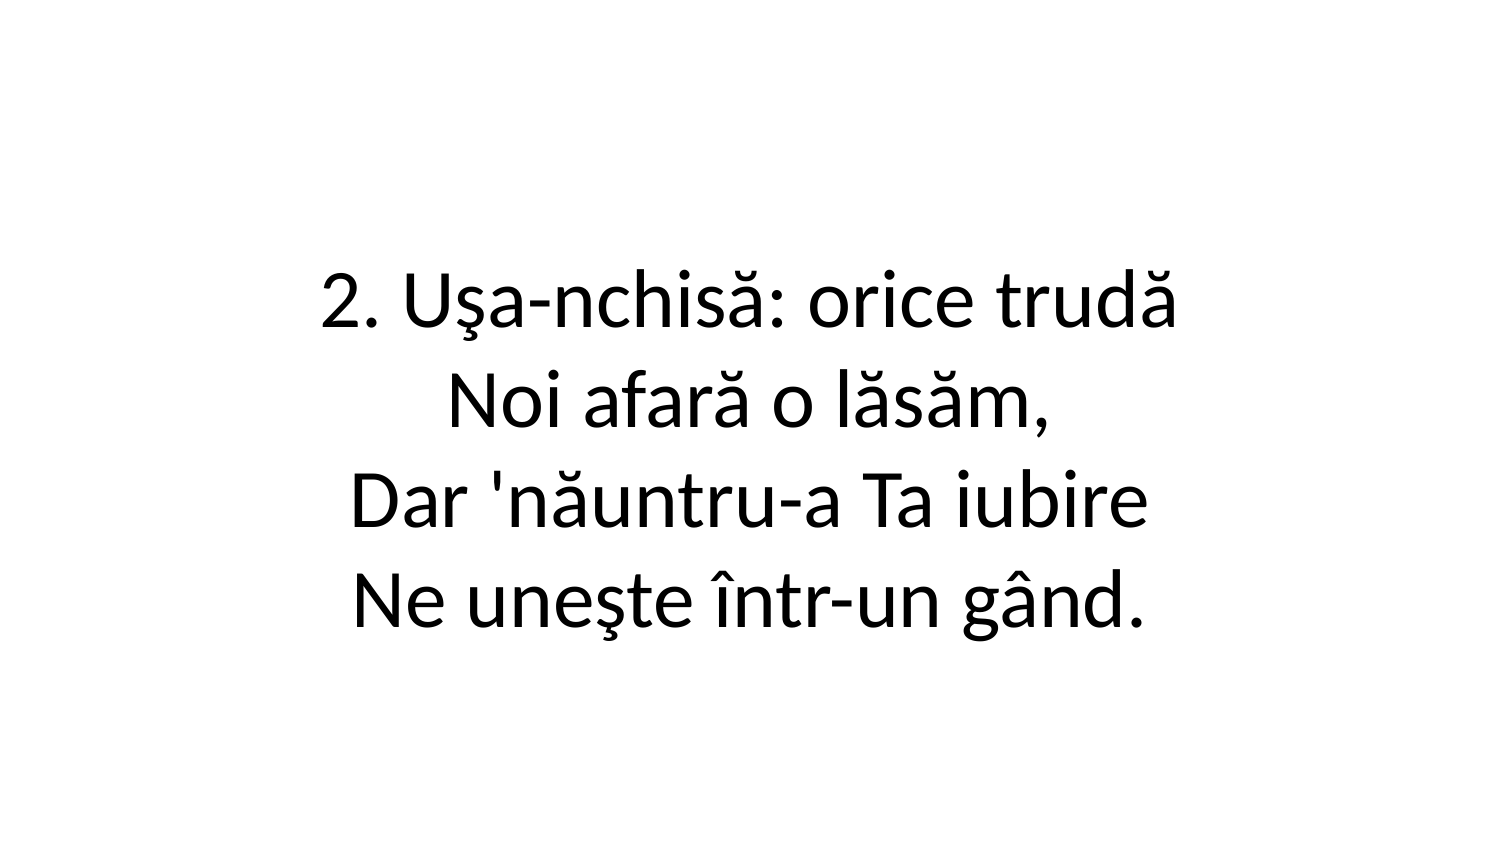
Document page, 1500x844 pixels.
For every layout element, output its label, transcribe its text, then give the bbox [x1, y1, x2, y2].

text_box 2. Uşa-nchisă: orice trudă Noi afară o lăsăm, Dar 'năuntru-a Ta iubire Ne uneşte într-un gând. [304, 192, 1196, 652]
